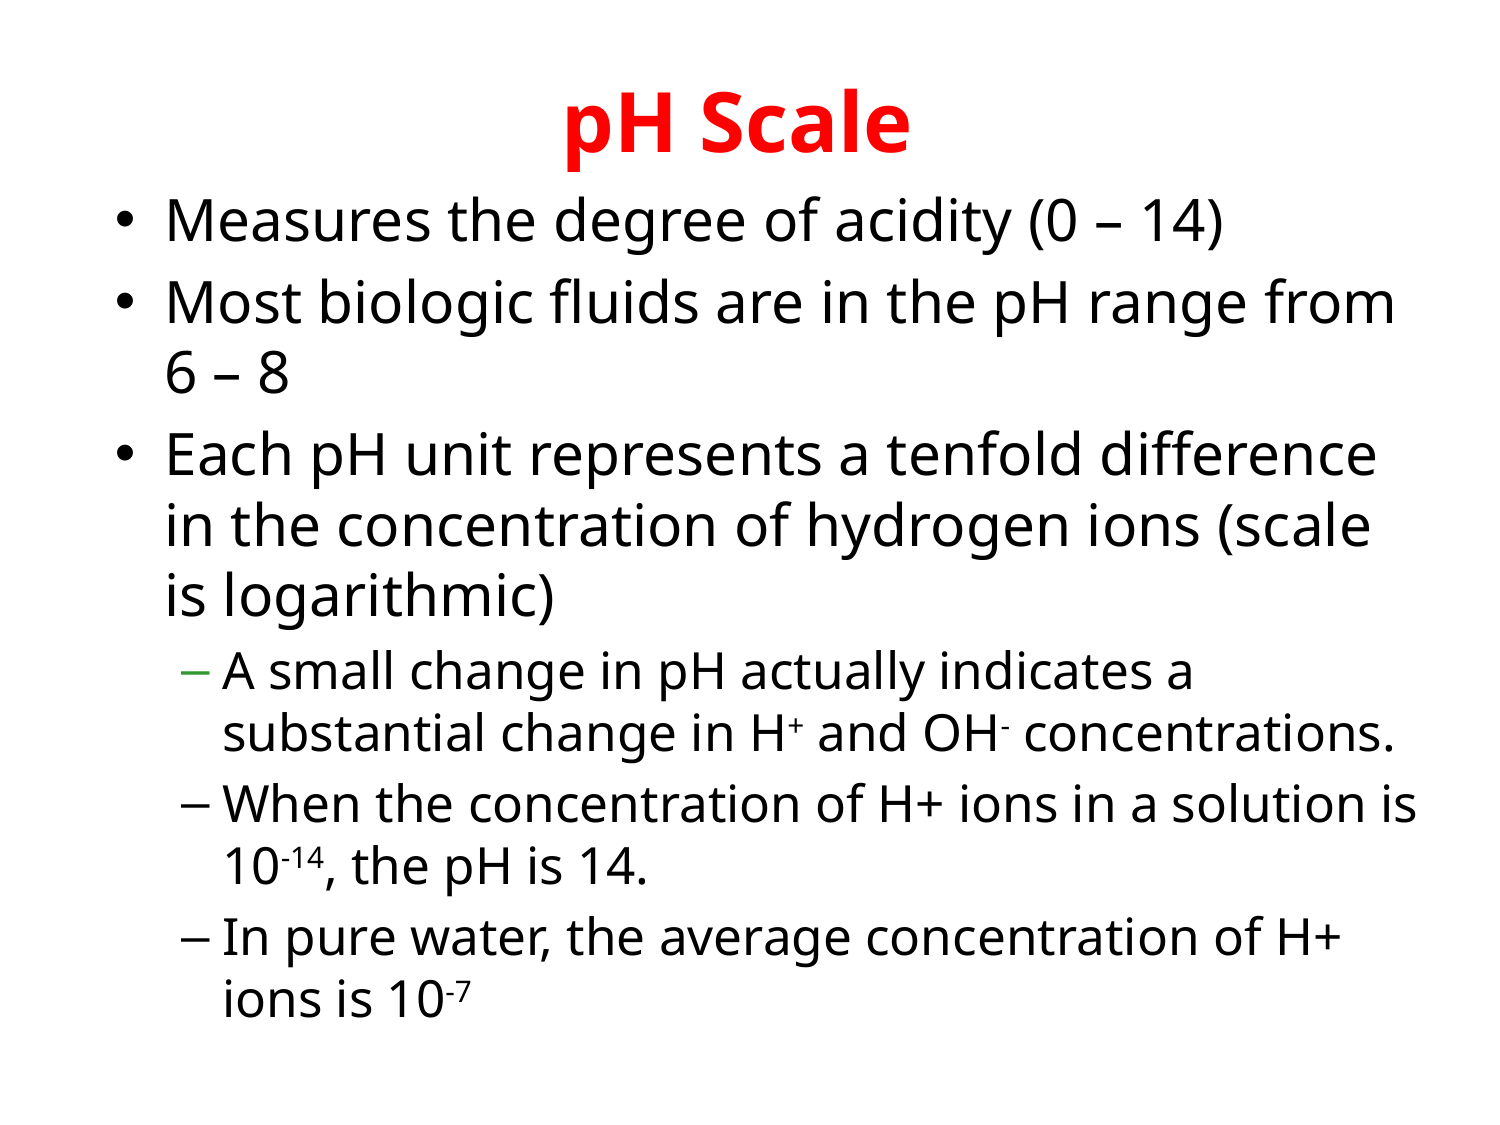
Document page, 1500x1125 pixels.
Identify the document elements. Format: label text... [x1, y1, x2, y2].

list Measures the degree of acidity (0 – 14) Most biologic fluids are in the pH range from 6 – 8 Each pH unit represents a tenfold difference in the concentration of hydrogen ions (scale is logarithmic) A small change in pH actually indicates a substantial change in H+ and OH- concentrations. When the concentration of H+ ions in a solution is 10-14, the pH is 14. In pure water, the average concentration of H+ ions is 10-7 [99, 174, 1438, 1088]
title pH Scale [99, 24, 1375, 174]
